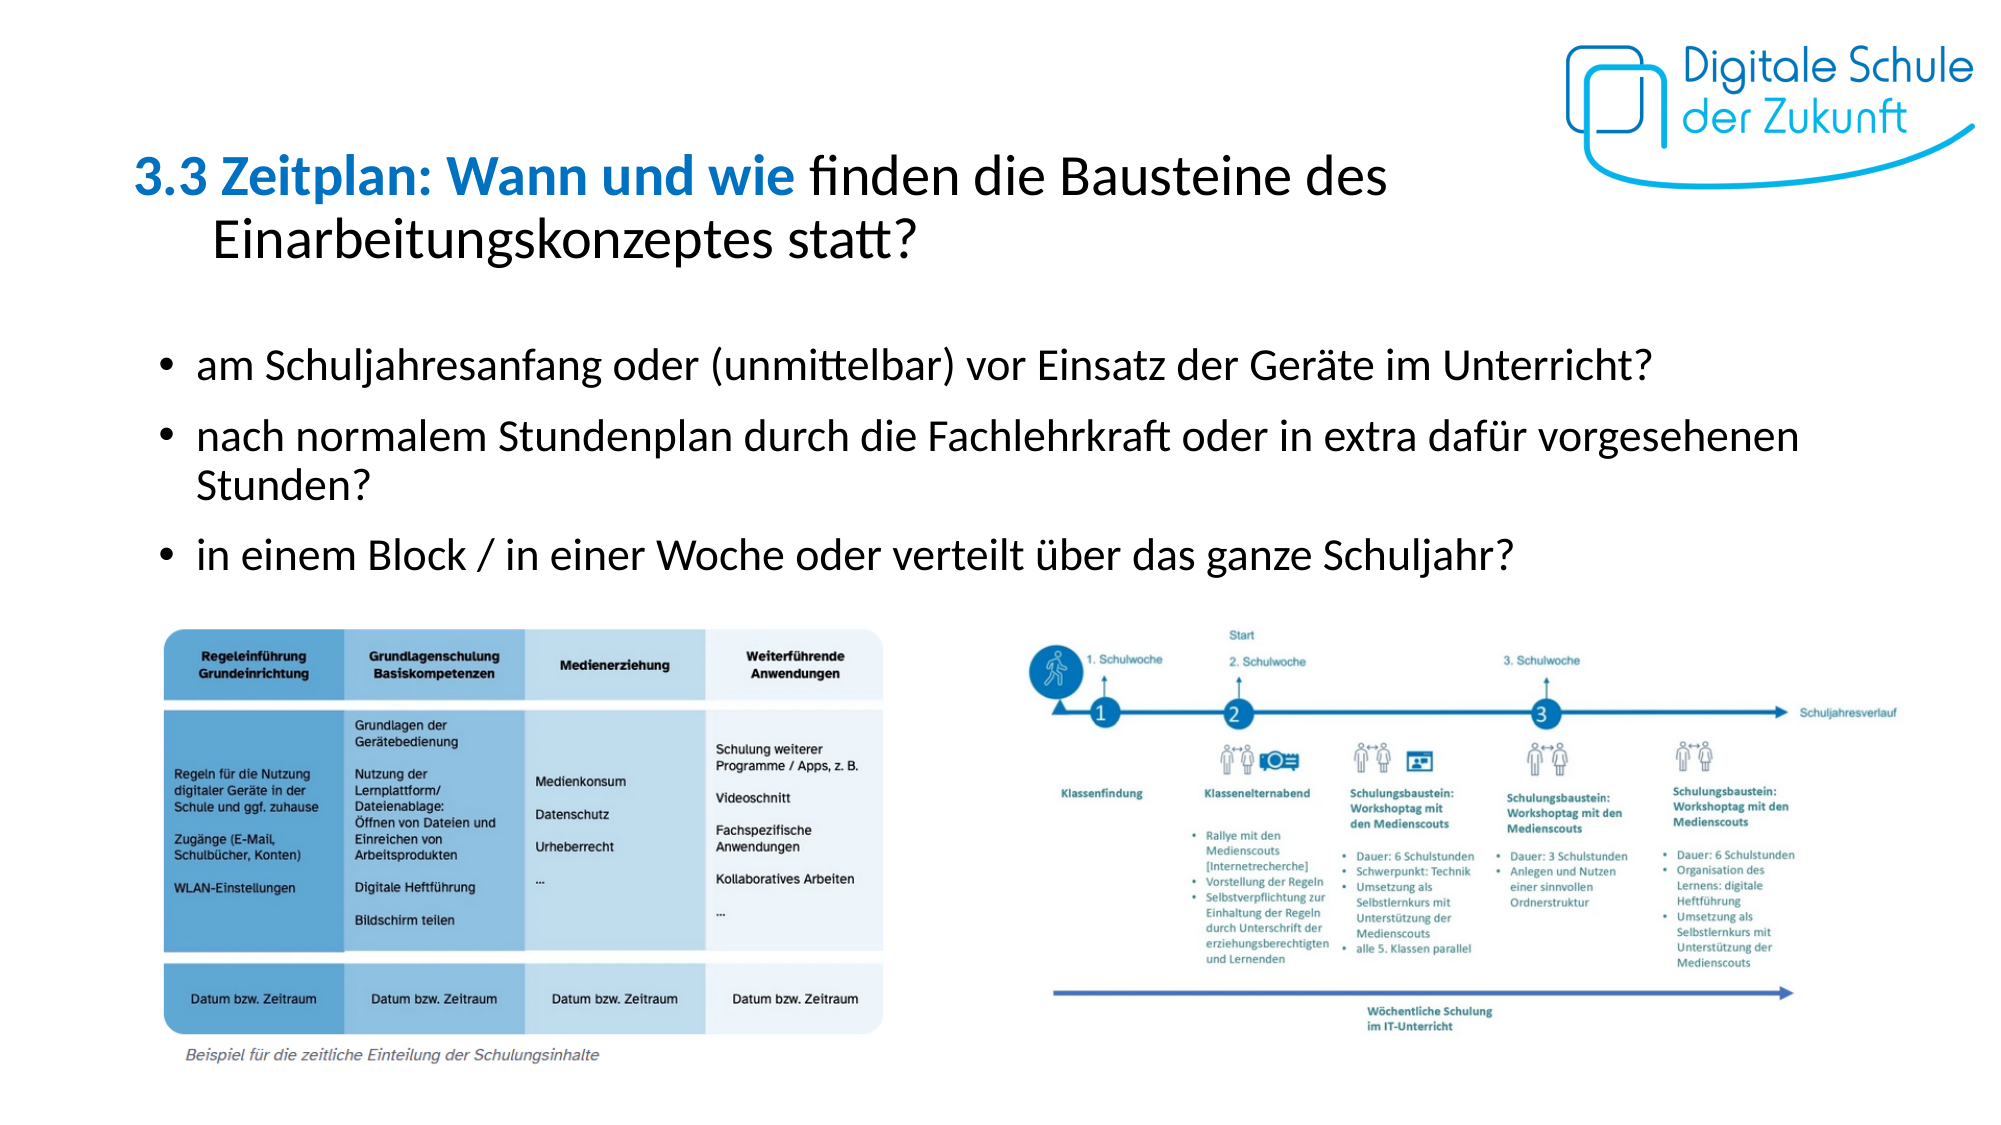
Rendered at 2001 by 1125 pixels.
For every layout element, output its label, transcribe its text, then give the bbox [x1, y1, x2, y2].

picture [143, 622, 903, 1075]
picture [1534, 0, 2000, 218]
picture [999, 600, 1919, 1055]
text_box 3.3 Zeitplan: Wann und wie finden die Bausteine des Einarbeitungskonzeptes statt? [118, 99, 1844, 317]
list am Schuljahresanfang oder (unmittelbar) vor Einsatz der Geräte im Unterricht? nach normalem Stundenplan durch die Fachlehrkraft oder in extra dafür vorgesehenen Stunden? in einem Block / in einer Woche oder verteilt über das ganze Schuljahr? [143, 333, 1819, 713]
